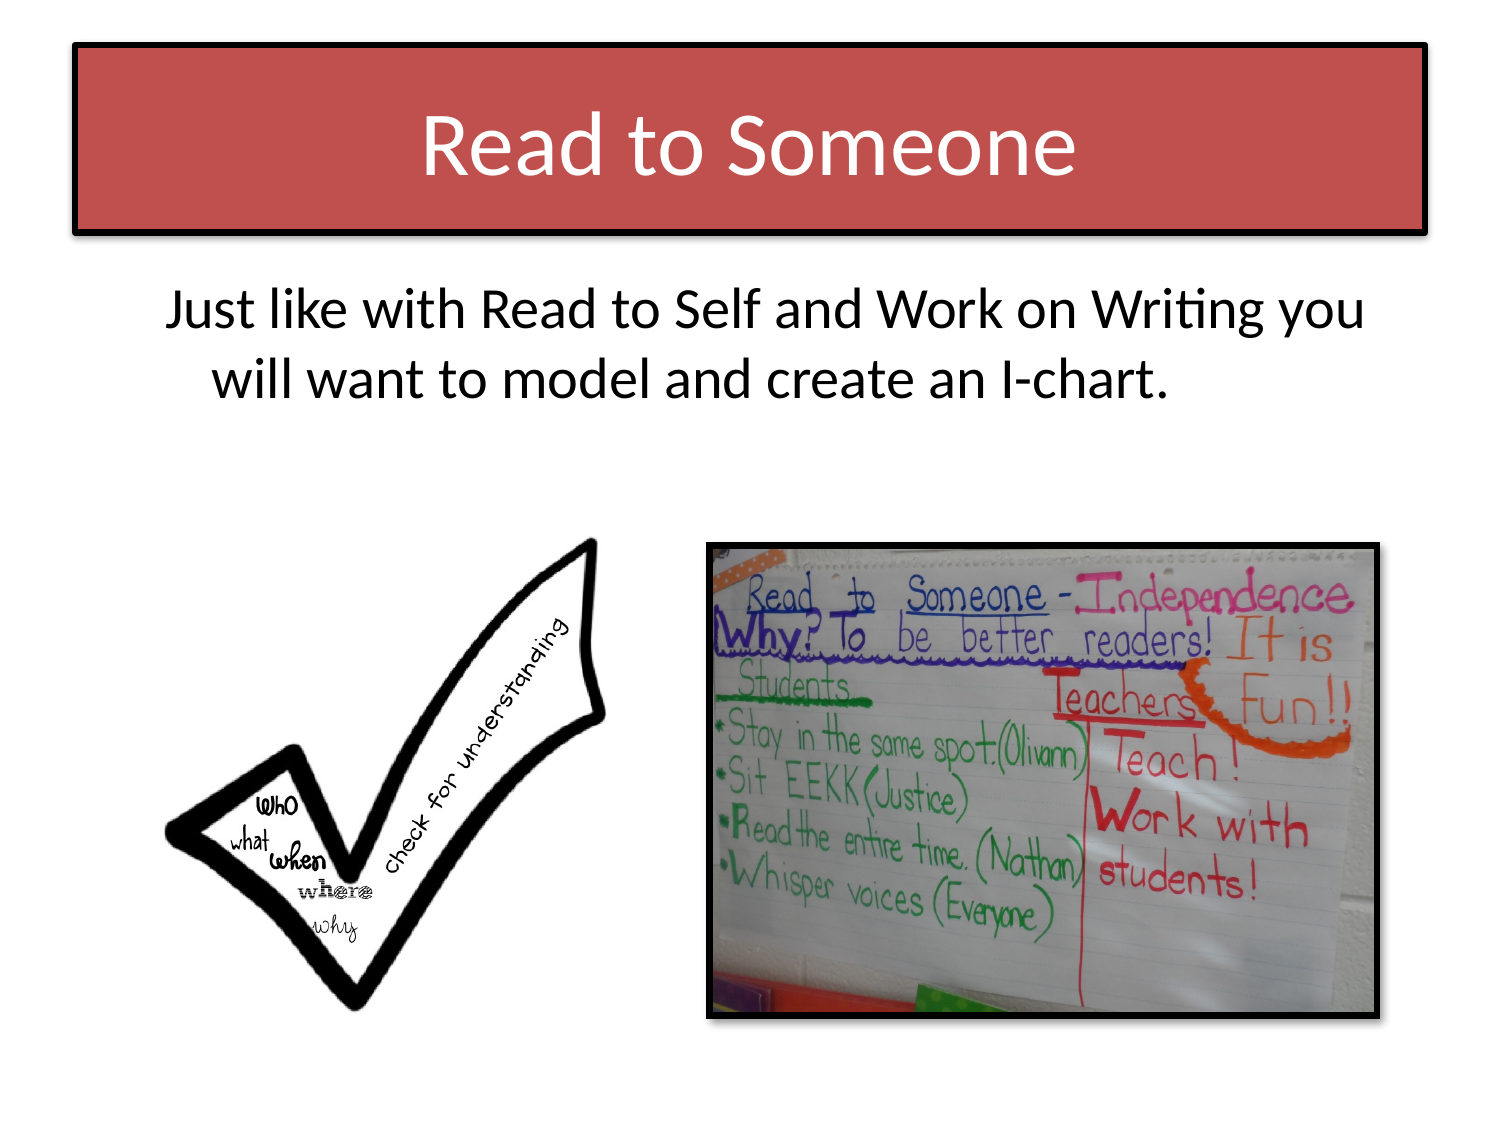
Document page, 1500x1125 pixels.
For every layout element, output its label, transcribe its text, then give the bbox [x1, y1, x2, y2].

list Just like with Read to Self and Work on Writing you will want to model and create an I-chart. [75, 262, 1425, 1005]
picture [74, 524, 710, 1013]
title Read to Someone [72, 42, 1428, 236]
picture [712, 548, 1375, 1013]
